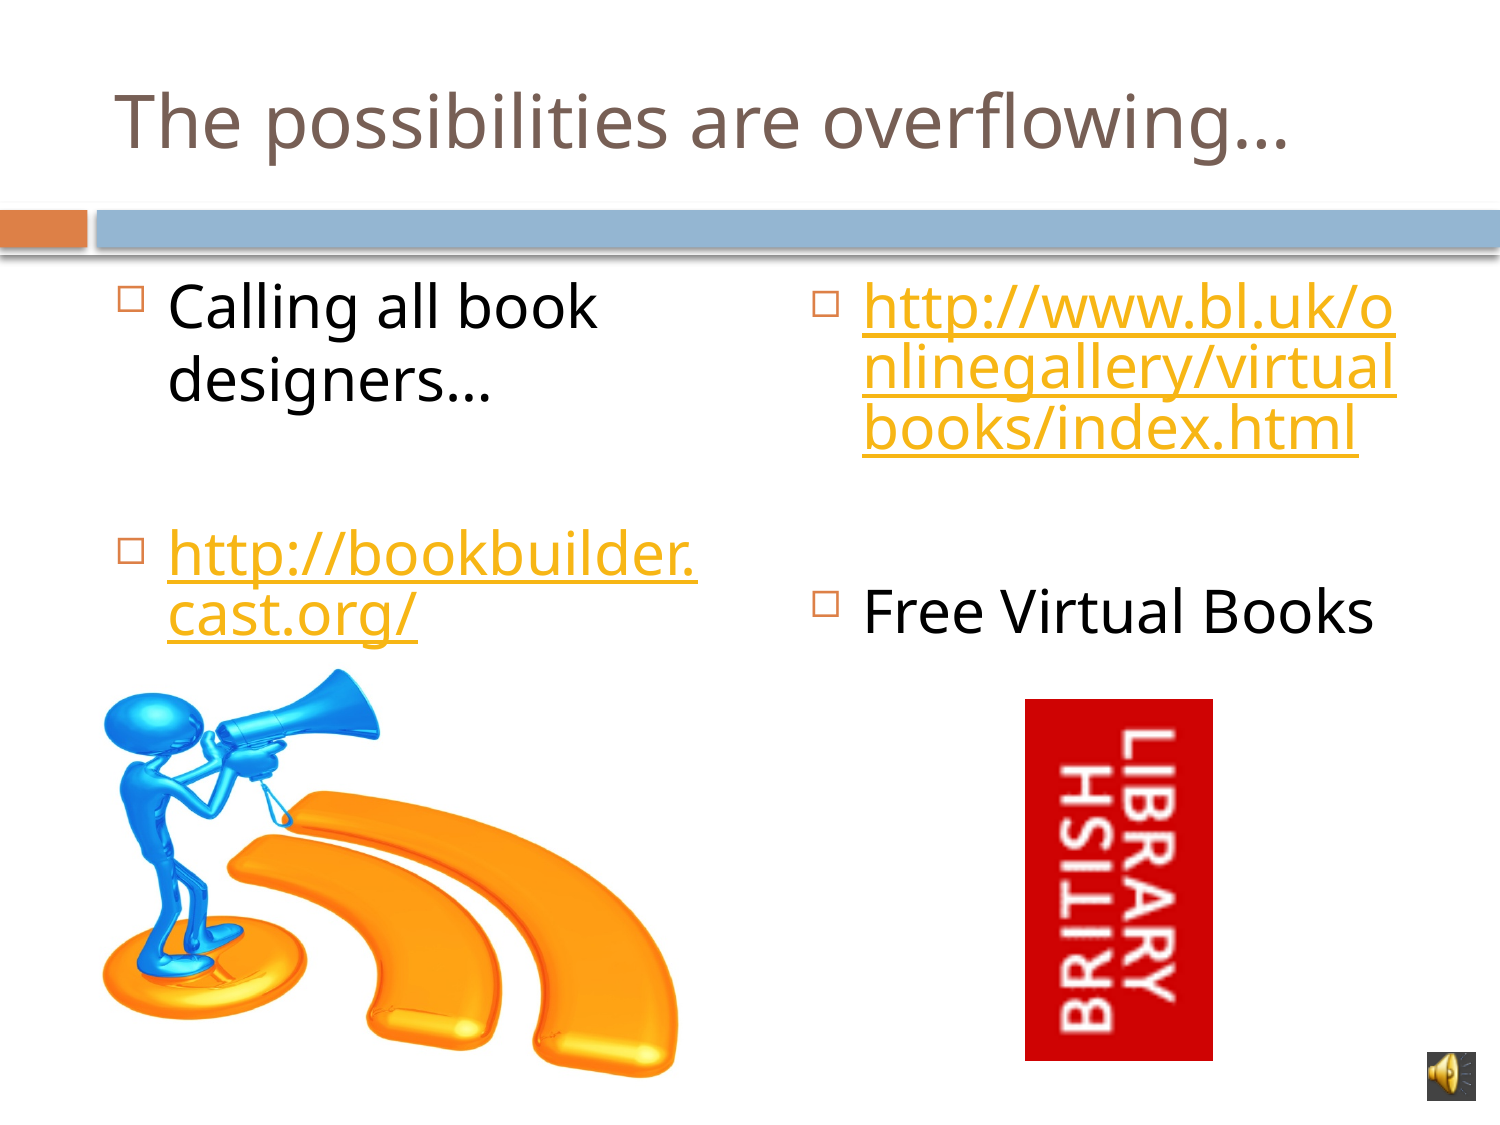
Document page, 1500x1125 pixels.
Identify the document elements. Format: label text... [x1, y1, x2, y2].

picture [55, 662, 713, 1088]
picture [1024, 699, 1213, 1061]
title The possibilities are overflowing… [99, 37, 1438, 200]
picture [1426, 1051, 1477, 1102]
list Calling all book designers… http://bookbuilder.cast.org/ [99, 260, 738, 1011]
list http://www.bl.uk/onlinegallery/virtualbooks/index.html Free Virtual Books [794, 260, 1433, 1011]
